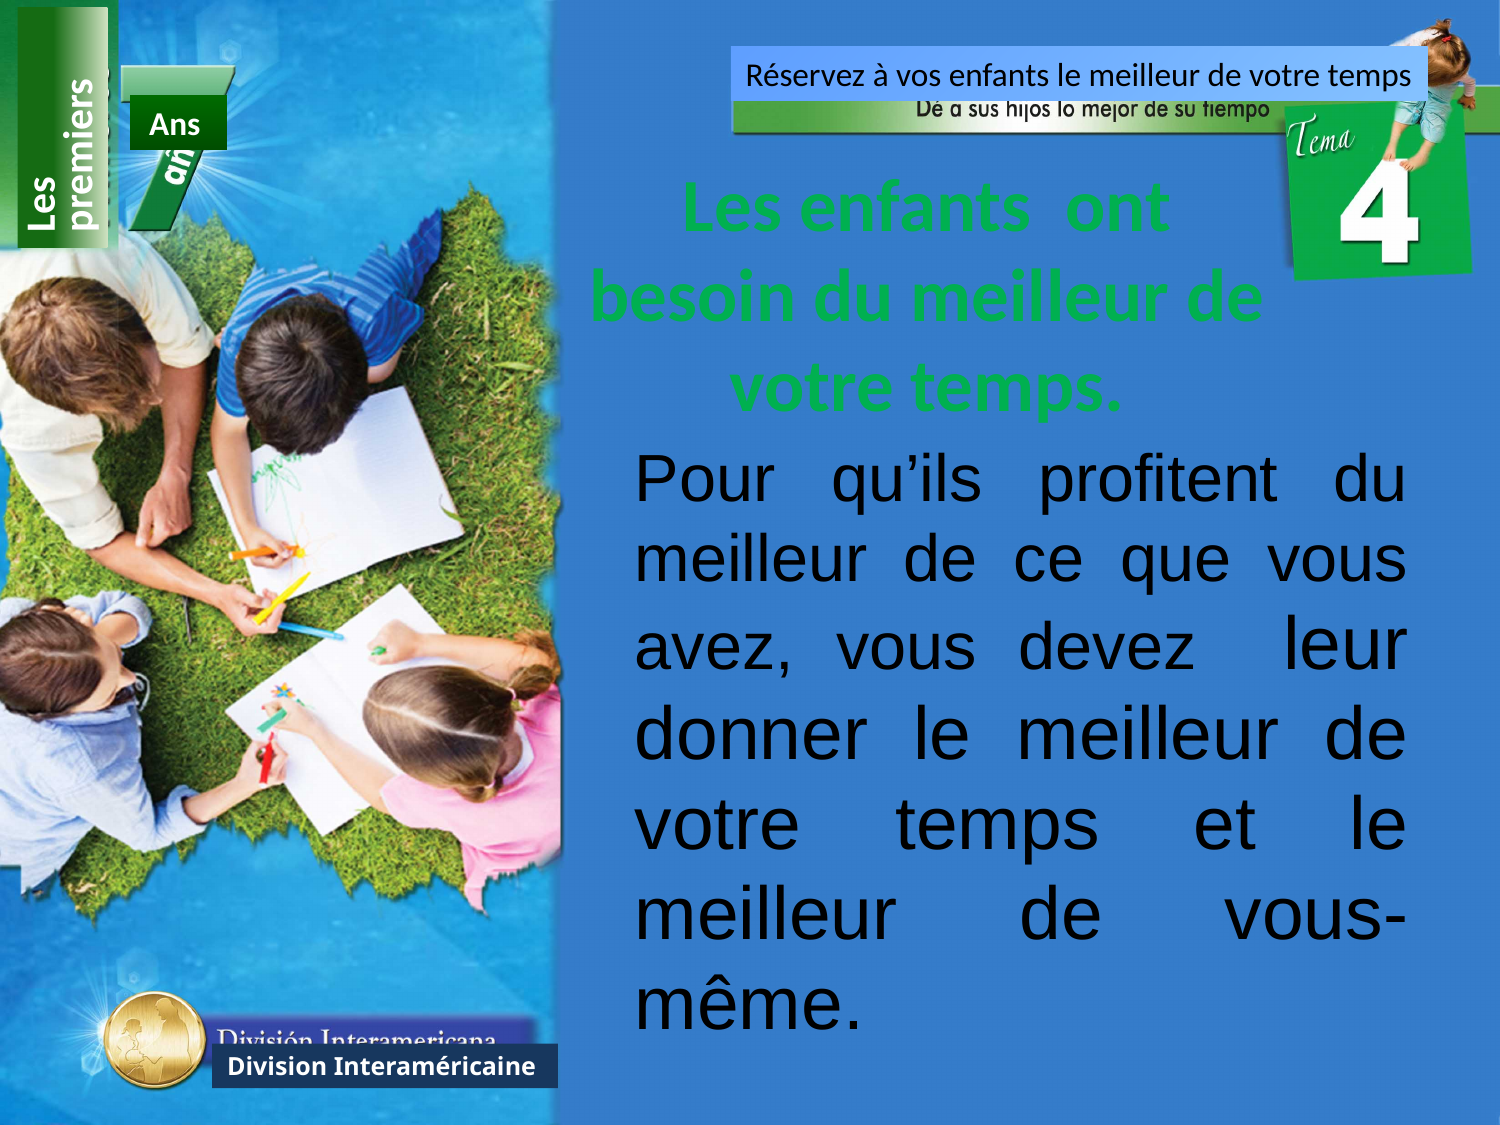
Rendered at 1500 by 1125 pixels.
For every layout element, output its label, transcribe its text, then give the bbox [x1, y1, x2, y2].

text_box Ans [130, 95, 227, 150]
text_box Division Interaméricaine [212, 1043, 558, 1089]
text_box Pour qu’ils profitent du meilleur de ce que vous avez, vous devez leur donner le meilleur de votre temps et le meilleur de vous-même. [620, 427, 1424, 1052]
picture [0, 0, 1500, 1125]
text_box Les premiers [17, 7, 108, 248]
text_box Les enfants ont besoin du meilleur de votre temps. [572, 148, 1282, 434]
text_box Réservez à vos enfants le meilleur de votre temps [730, 46, 1428, 101]
